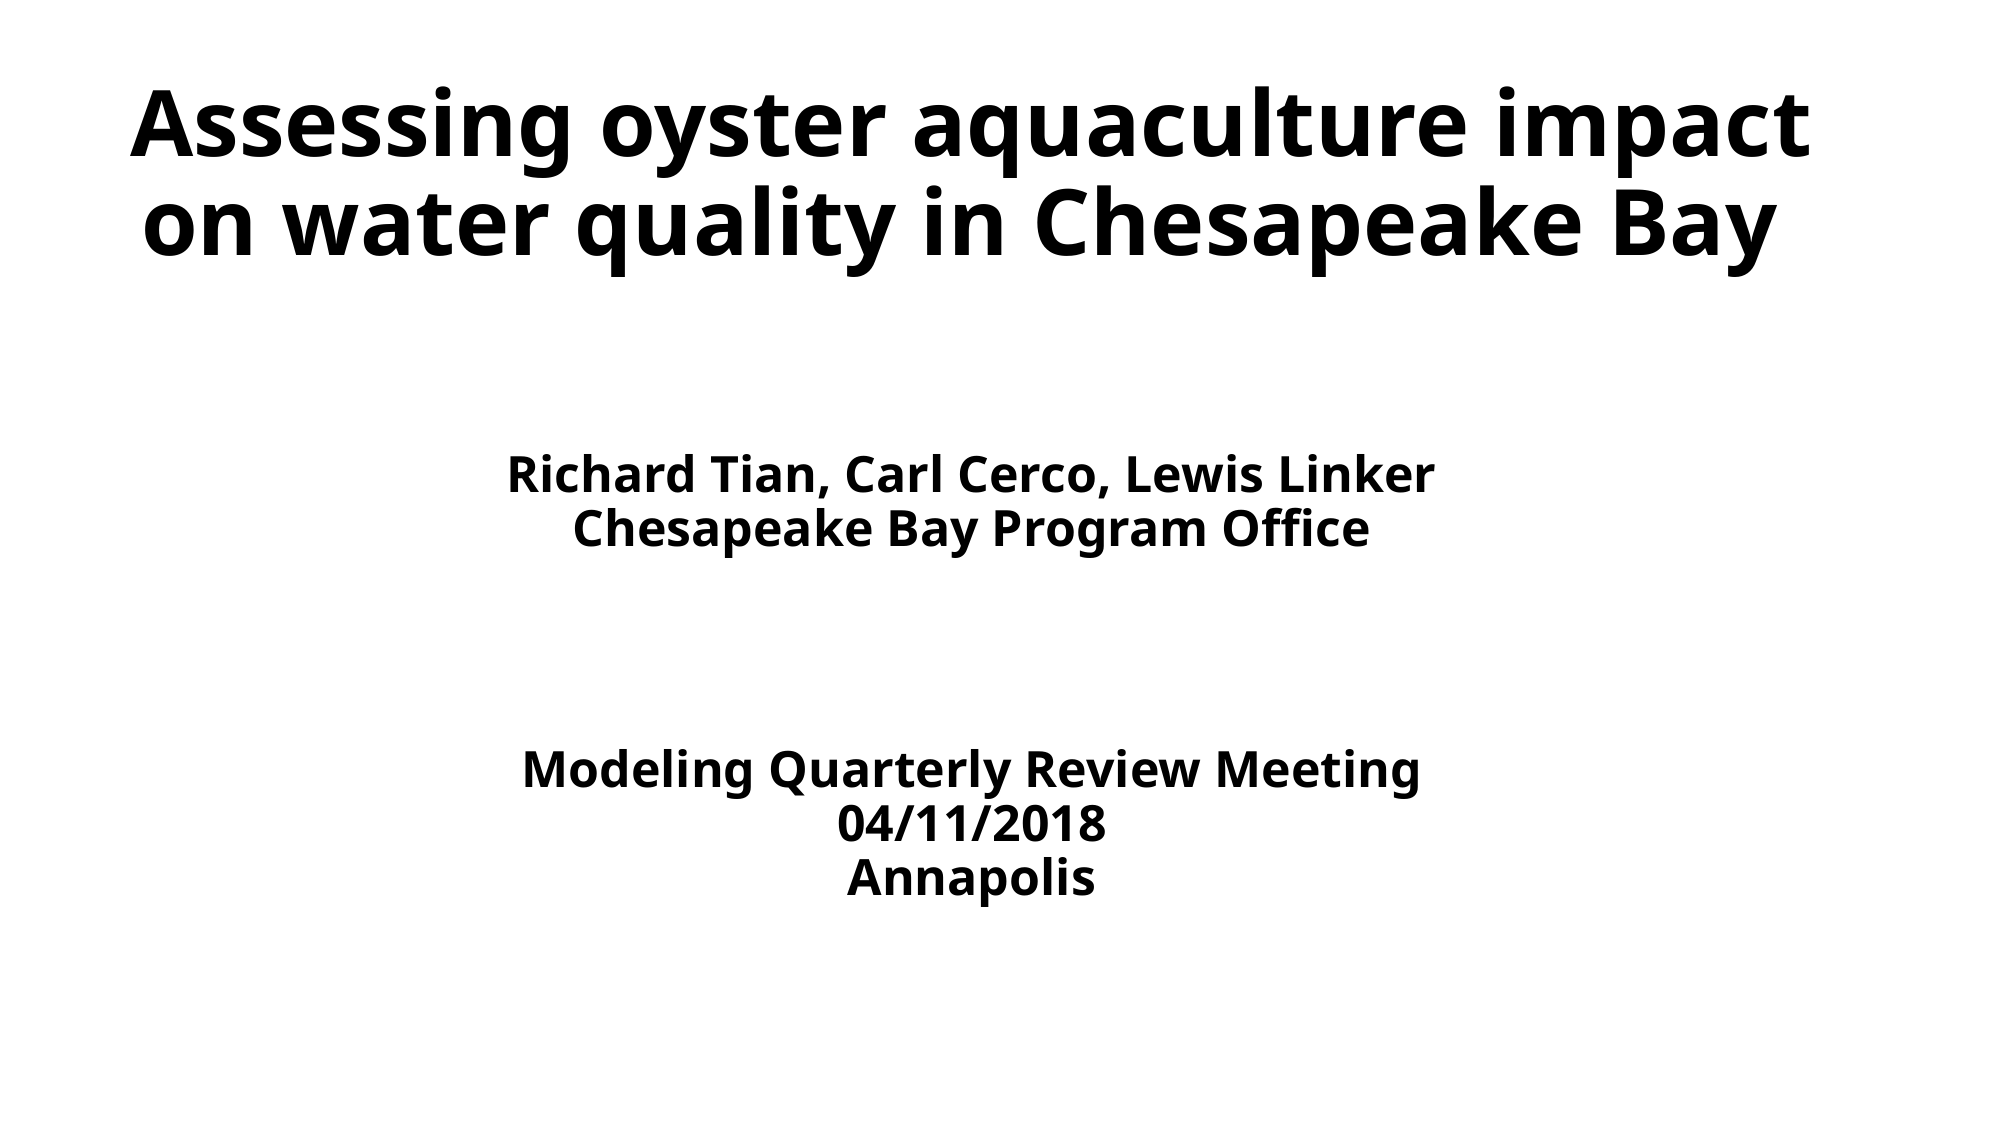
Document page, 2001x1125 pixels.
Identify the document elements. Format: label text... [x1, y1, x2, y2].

text_box Modeling Quarterly Review Meeting 04/11/2018 Annapolis [59, 737, 1885, 1038]
text_box Assessing oyster aquaculture impact on water quality in Chesapeake Bay [59, 70, 1885, 258]
text_box Richard Tian, Carl Cerco, Lewis Linker Chesapeake Bay Program Office [59, 441, 1885, 630]
